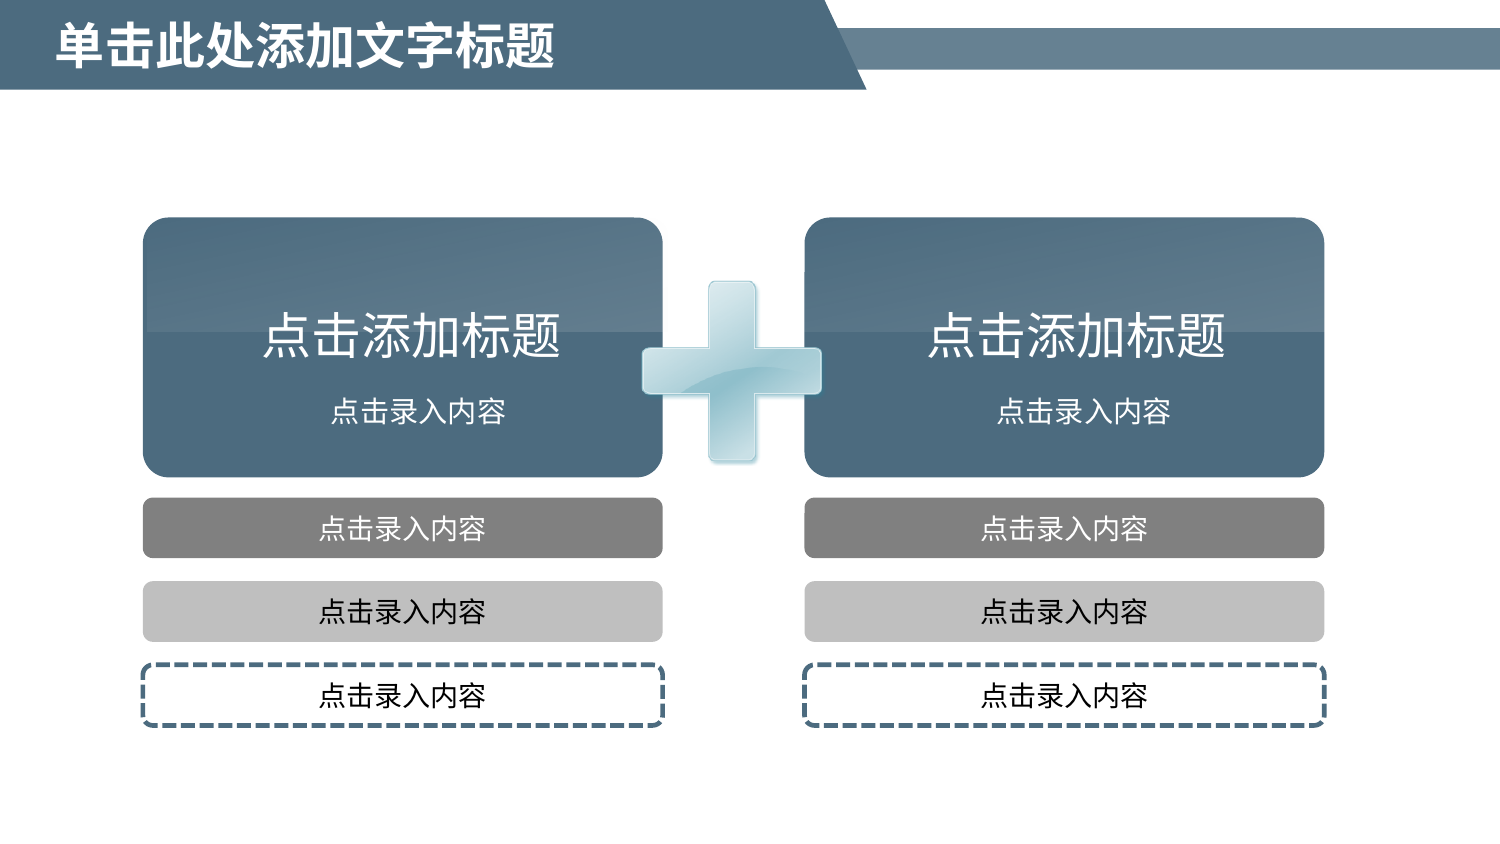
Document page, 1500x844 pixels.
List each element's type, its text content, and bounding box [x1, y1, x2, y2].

text_box 点击录入内容 [142, 497, 663, 559]
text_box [804, 217, 1325, 478]
text_box 点击录入内容 [804, 664, 1325, 726]
text_box [112, 32, 739, 115]
picture [639, 278, 827, 466]
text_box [142, 217, 668, 478]
text_box 点击录入内容 [142, 581, 663, 642]
text_box 点击录入内容 [804, 497, 1325, 559]
text_box 点击录入内容 [142, 664, 663, 726]
text_box 点击录入内容 [804, 581, 1325, 642]
